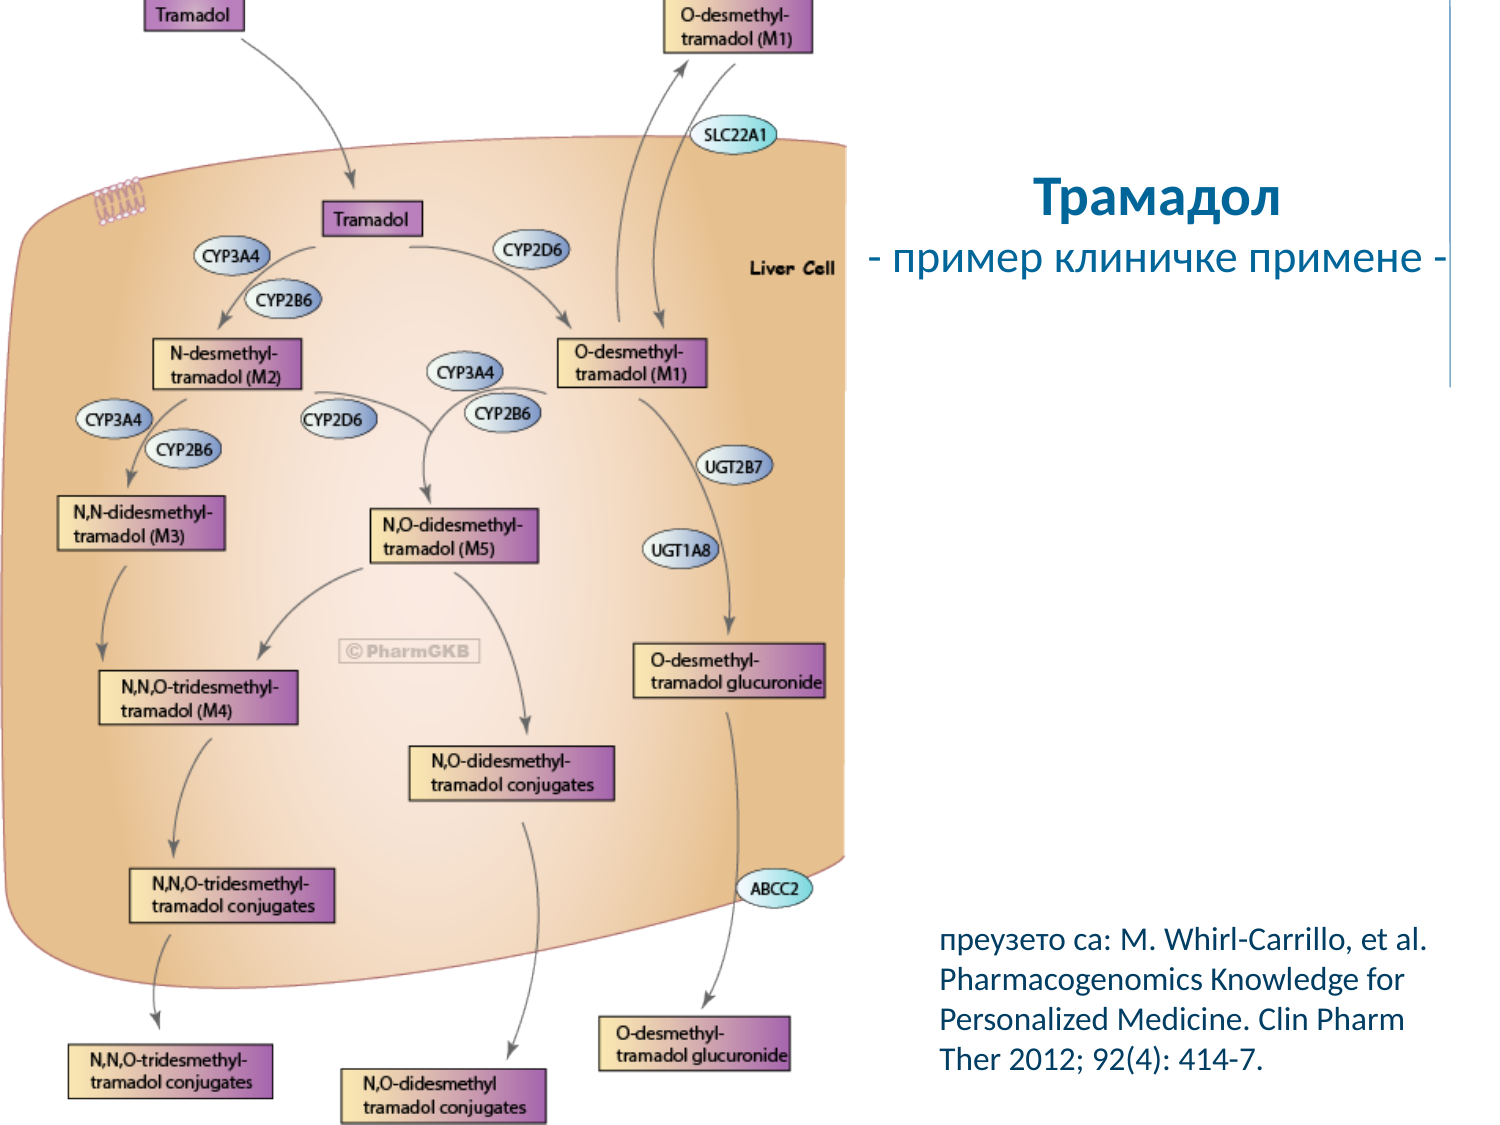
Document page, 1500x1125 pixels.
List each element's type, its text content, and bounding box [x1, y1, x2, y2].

list преузето са: M. Whirl-Carrillo, et al. Pharmacogenomics Knowledge for Personalized Medicine. Clin Pharm Ther 2012; 92(4): 414-7. [867, 904, 1471, 1000]
picture [0, 0, 847, 1125]
title Трамадол - пример клиничке примене - [851, 101, 1471, 290]
